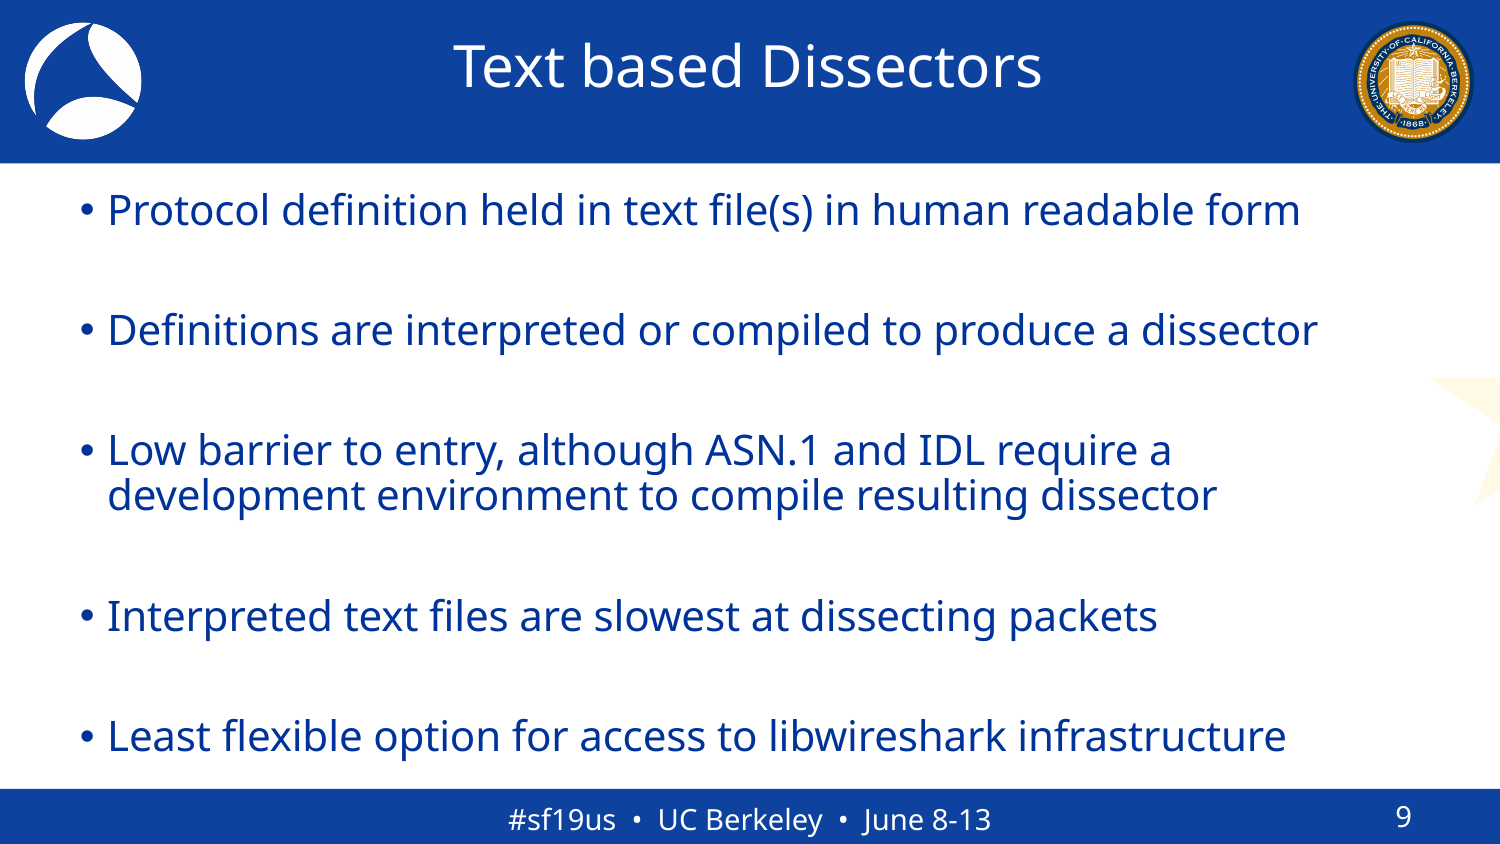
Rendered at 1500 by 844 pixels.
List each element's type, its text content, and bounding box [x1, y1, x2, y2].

list Text based Dissectors [147, 0, 1341, 139]
list Protocol definition held in text file(s) in human readable form Definitions are interpreted or compiled to produce a dissector Low barrier to entry, although ASN.1 and IDL require a development environment to compile resulting dissector Interpreted text files are slowest at dissecting packets Least flexible option for access to libwireshark infrastructure [64, 173, 1436, 788]
picture [1353, 21, 1474, 143]
picture [24, 22, 142, 140]
